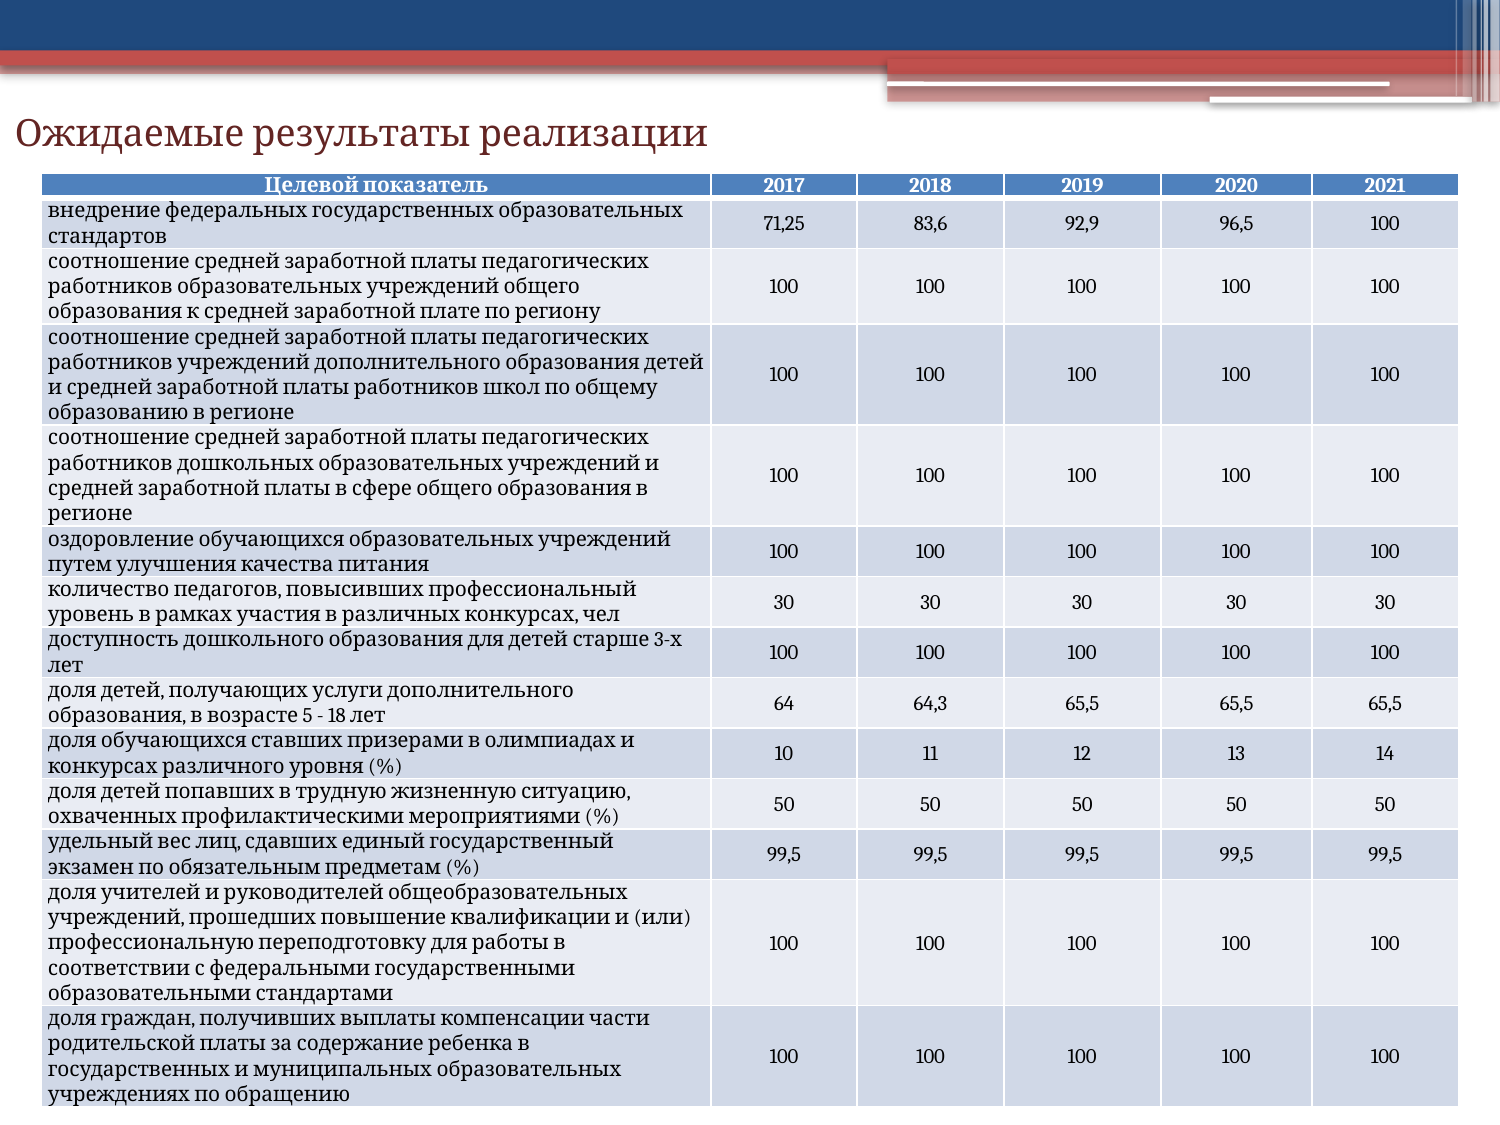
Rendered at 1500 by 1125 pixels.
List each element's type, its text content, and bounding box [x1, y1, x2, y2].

table_cell 92,9 [1005, 201, 1160, 248]
table_cell 100 [1005, 628, 1160, 677]
table_cell 30 [1005, 577, 1160, 626]
table_cell 30 [858, 577, 1003, 626]
table_cell 100 [1313, 880, 1458, 1005]
table_cell 30 [1162, 577, 1311, 626]
table_cell 30 [1313, 577, 1458, 626]
table_cell 100 [858, 880, 1003, 1005]
table_cell 99,5 [712, 830, 856, 879]
table_cell 65,5 [1005, 678, 1160, 727]
table_cell 100 [1313, 628, 1458, 677]
table_cell 100 [1162, 628, 1311, 677]
table_cell 50 [1005, 779, 1160, 828]
table_cell 100 [1162, 325, 1311, 424]
table_cell 100 [858, 527, 1003, 576]
table_cell 50 [712, 779, 856, 828]
table_cell 99,5 [858, 830, 1003, 879]
table_cell 64 [712, 678, 856, 727]
table_cell количество педагогов, повысивших профессиональный уровень в рамках участия в различных конкурсах, чел [42, 577, 710, 626]
table_cell 100 [712, 325, 856, 424]
table_cell 50 [1162, 779, 1311, 828]
table_cell 100 [712, 1006, 856, 1106]
table_cell удельный вес лиц, сдавших единый государственный экзамен по обязательным предметам (%) [42, 830, 710, 879]
table_cell 100 [1313, 201, 1458, 248]
table_cell 100 [1005, 249, 1160, 323]
table_cell доля граждан, получивших выплаты компенсации части родительской платы за содержание ребенка в государственных и муниципальных образовательных учреждениях по обращению [42, 1006, 710, 1106]
table_cell 99,5 [1313, 830, 1458, 879]
table_cell 100 [1313, 1006, 1458, 1106]
table_cell доля детей попавших в трудную жизненную ситуацию, охваченных профилактическими мероприятиями (%) [42, 779, 710, 828]
table_cell доля детей, получающих услуги дополнительного образования, в возрасте 5 - 18 лет [42, 678, 710, 727]
table_cell 11 [858, 729, 1003, 778]
table_cell 100 [1005, 426, 1160, 525]
table_cell 100 [712, 880, 856, 1005]
table_cell 100 [1162, 426, 1311, 525]
table_cell 100 [1005, 1006, 1160, 1106]
table_cell 100 [1005, 880, 1160, 1005]
table_cell соотношение средней заработной платы педагогических работников учреждений дополнительного образования детей и средней заработной платы работников школ по общему образованию в регионе [42, 325, 710, 424]
table_cell 100 [1162, 249, 1311, 323]
table_cell 100 [712, 527, 856, 576]
table_cell оздоровление обучающихся образовательных учреждений путем улучшения качества питания [42, 527, 710, 576]
table_cell 13 [1162, 729, 1311, 778]
table_header 2021 [1313, 174, 1458, 195]
table_cell 100 [712, 628, 856, 677]
table_cell 65,5 [1162, 678, 1311, 727]
table_cell 64,3 [858, 678, 1003, 727]
table_cell 100 [712, 426, 856, 525]
table_cell соотношение средней заработной платы педагогических работников образовательных учреждений общего образования к средней заработной плате по региону [42, 249, 710, 323]
table_cell 83,6 [858, 201, 1003, 248]
table_cell 100 [858, 249, 1003, 323]
table_cell 100 [1162, 527, 1311, 576]
table_cell доступность дошкольного образования для детей старше 3-х лет [42, 628, 710, 677]
table_cell 71,25 [712, 201, 856, 248]
table_header Целевой показатель [42, 174, 710, 195]
table_cell 100 [858, 325, 1003, 424]
table_header 2018 [858, 174, 1003, 195]
table_cell 100 [1313, 325, 1458, 424]
table_header 2017 [712, 174, 856, 195]
table_cell 99,5 [1005, 830, 1160, 879]
table_header 2019 [1005, 174, 1160, 195]
table_cell 65,5 [1313, 678, 1458, 727]
table_cell 100 [1005, 527, 1160, 576]
table_cell 14 [1313, 729, 1458, 778]
table_cell 12 [1005, 729, 1160, 778]
table_cell 100 [1313, 249, 1458, 323]
table_cell 100 [858, 628, 1003, 677]
table_cell 99,5 [1162, 830, 1311, 879]
table_cell соотношение средней заработной платы педагогических работников дошкольных образовательных учреждений и средней заработной платы в сфере общего образования в регионе [42, 426, 710, 525]
table_header 2020 [1162, 174, 1311, 195]
table_cell 100 [1005, 325, 1160, 424]
text_box Ожидаемые результаты реализации [0, 101, 1071, 162]
table_cell 50 [858, 779, 1003, 828]
table_cell 100 [1313, 426, 1458, 525]
table_cell доля обучающихся ставших призерами в олимпиадах и конкурсах различного уровня (%) [42, 729, 710, 778]
table_cell 50 [1313, 779, 1458, 828]
table_cell 10 [712, 729, 856, 778]
table_cell 30 [712, 577, 856, 626]
table_cell 100 [1162, 880, 1311, 1005]
table_cell внедрение федеральных государственных образовательных стандартов [42, 201, 710, 248]
table_cell 100 [1162, 1006, 1311, 1106]
table_cell 100 [1313, 527, 1458, 576]
table_cell 96,5 [1162, 201, 1311, 248]
table_cell 100 [858, 1006, 1003, 1106]
table_cell 100 [712, 249, 856, 323]
table_cell 100 [858, 426, 1003, 525]
table_cell доля учителей и руководителей общеобразовательных учреждений, прошедших повышение квалификации и (или) профессиональную переподготовку для работы в соответствии с федеральными государственными образовательными стандартами [42, 880, 710, 1005]
